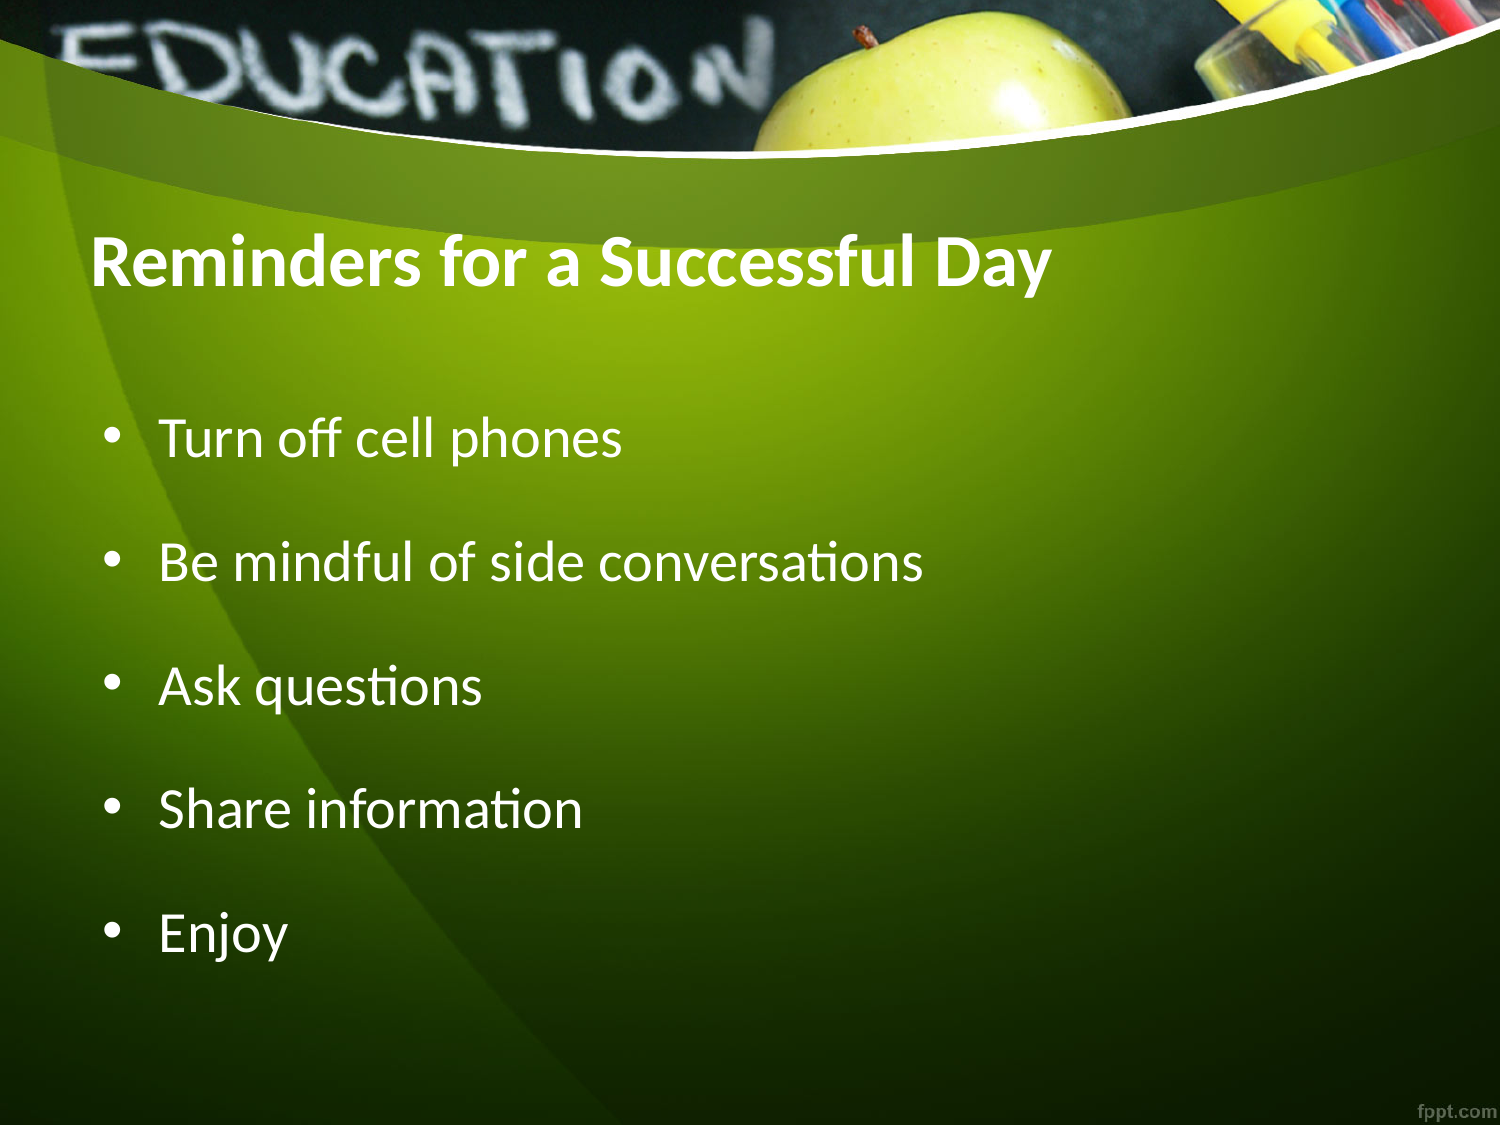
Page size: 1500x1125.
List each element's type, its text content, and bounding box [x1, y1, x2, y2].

title Reminders for a Successful Day [75, 174, 1413, 338]
picture [0, 0, 1500, 1125]
list Turn off cell phones Be mindful of side conversations Ask questions Share information Enjoy [87, 350, 1425, 1088]
